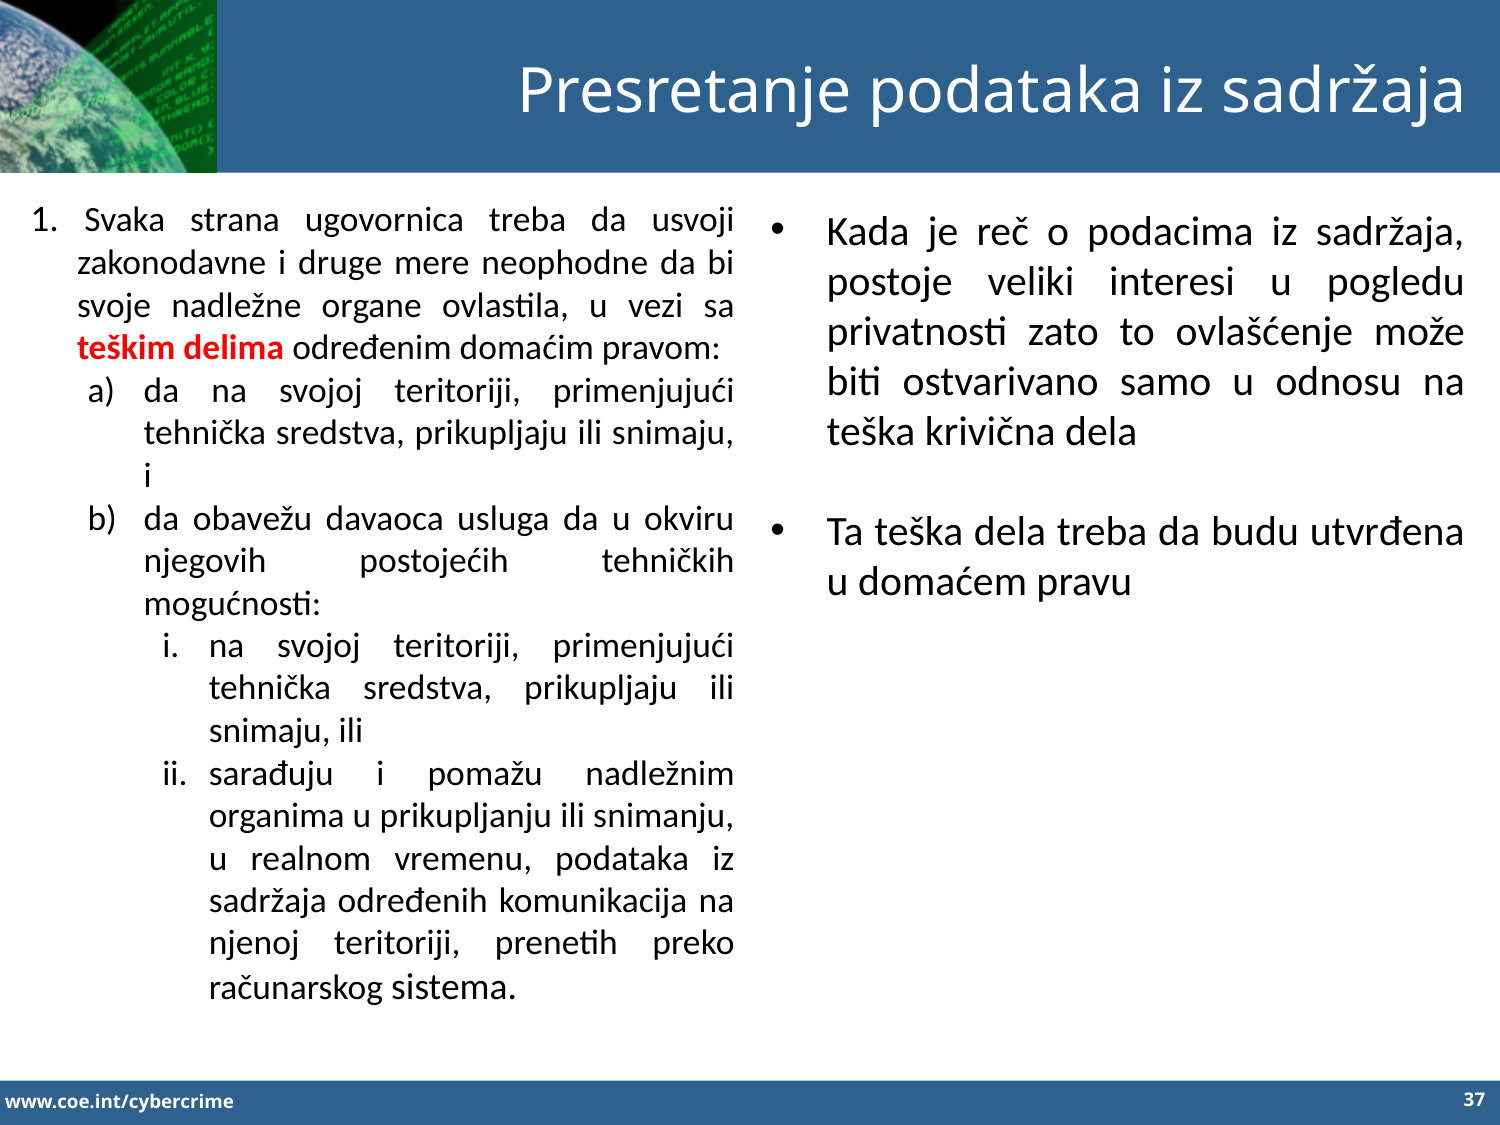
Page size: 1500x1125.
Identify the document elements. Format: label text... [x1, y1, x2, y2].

text_box Presretanje podataka iz sadržaja [230, 42, 1483, 133]
text_box Kada je reč o podacima iz sadržaja, postoje veliki interesi u pogledu privatnosti zato to ovlašćenje može biti ostvarivano samo u odnosu na teška krivična dela Ta teška dela treba da budu utvrđena u domaćem pravu [755, 196, 1480, 612]
picture [0, 0, 217, 173]
text_box 1. Svaka strana ugovornica treba da usvoji zakonodavne i druge mere neophodne da bi svoje nadležne organe ovlastila, u vezi sa teškim delima određenim domaćim pravom: da na svojoj teritoriji, primenjujući tehnička sredstva, prikupljaju ili snimaju, i da obavežu davaoca usluga da u okviru njegovih postojećih tehničkih mogućnosti: na svojoj teritoriji, primenjujući tehnička sredstva, prikupljaju ili snimaju, ili sarađuju i pomažu nadležnim organima u prikupljanju ili snimanju, u realnom vremenu, podataka iz sadržaja određenih komunikacija na njenoj teritoriji, prenetih preko računarskog sistema. [15, 186, 750, 1015]
